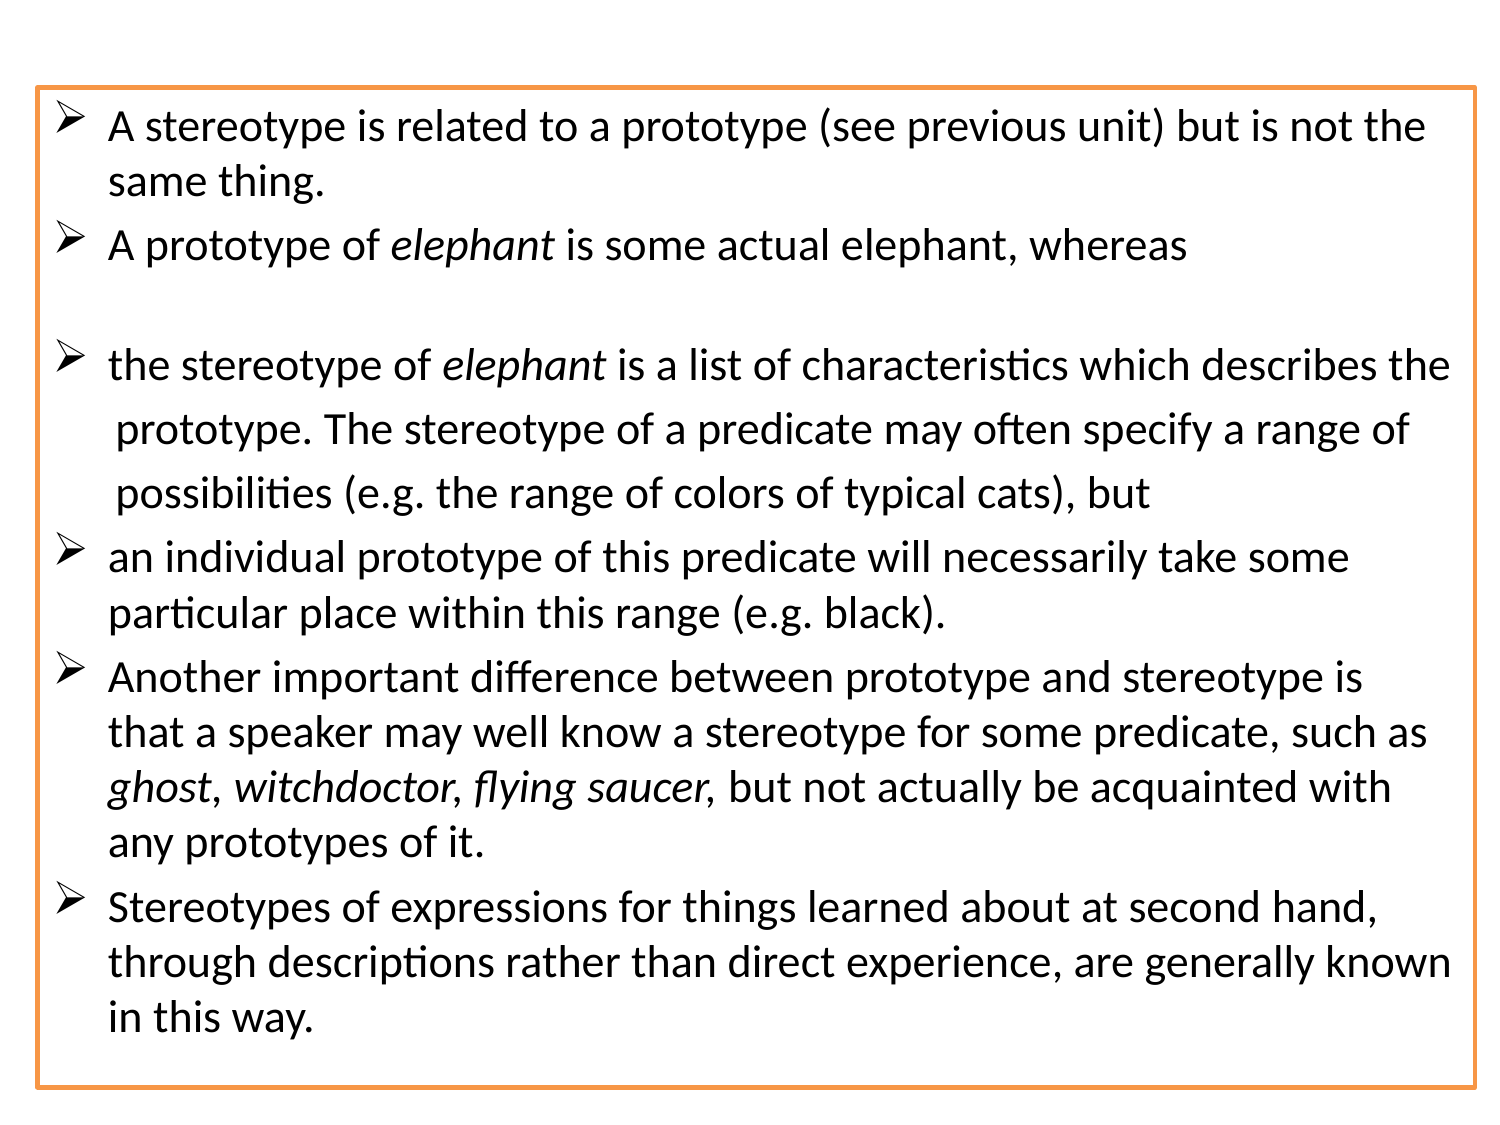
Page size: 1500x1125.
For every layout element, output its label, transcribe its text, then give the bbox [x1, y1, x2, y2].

list A stereotype is related to a prototype (see previous unit) but is not the same thing. A prototype of elephant is some actual elephant, whereas the stereotype of elephant is a list of characteristics which describes the prototype. The stereotype of a predicate may often specify a range of possibilities (e.g. the range of colors of typical cats), but an individual prototype of this predicate will necessarily take some particular place within this range (e.g. black). Another important difference between prototype and stereotype is that a speaker may well know a stereotype for some predicate, such as ghost, witchdoctor, flying saucer, but not actually be acquainted with any prototypes of it. Stereotypes of expressions for things learned about at second hand, through descriptions rather than direct experience, are generally known in this way. [35, 85, 1477, 1090]
